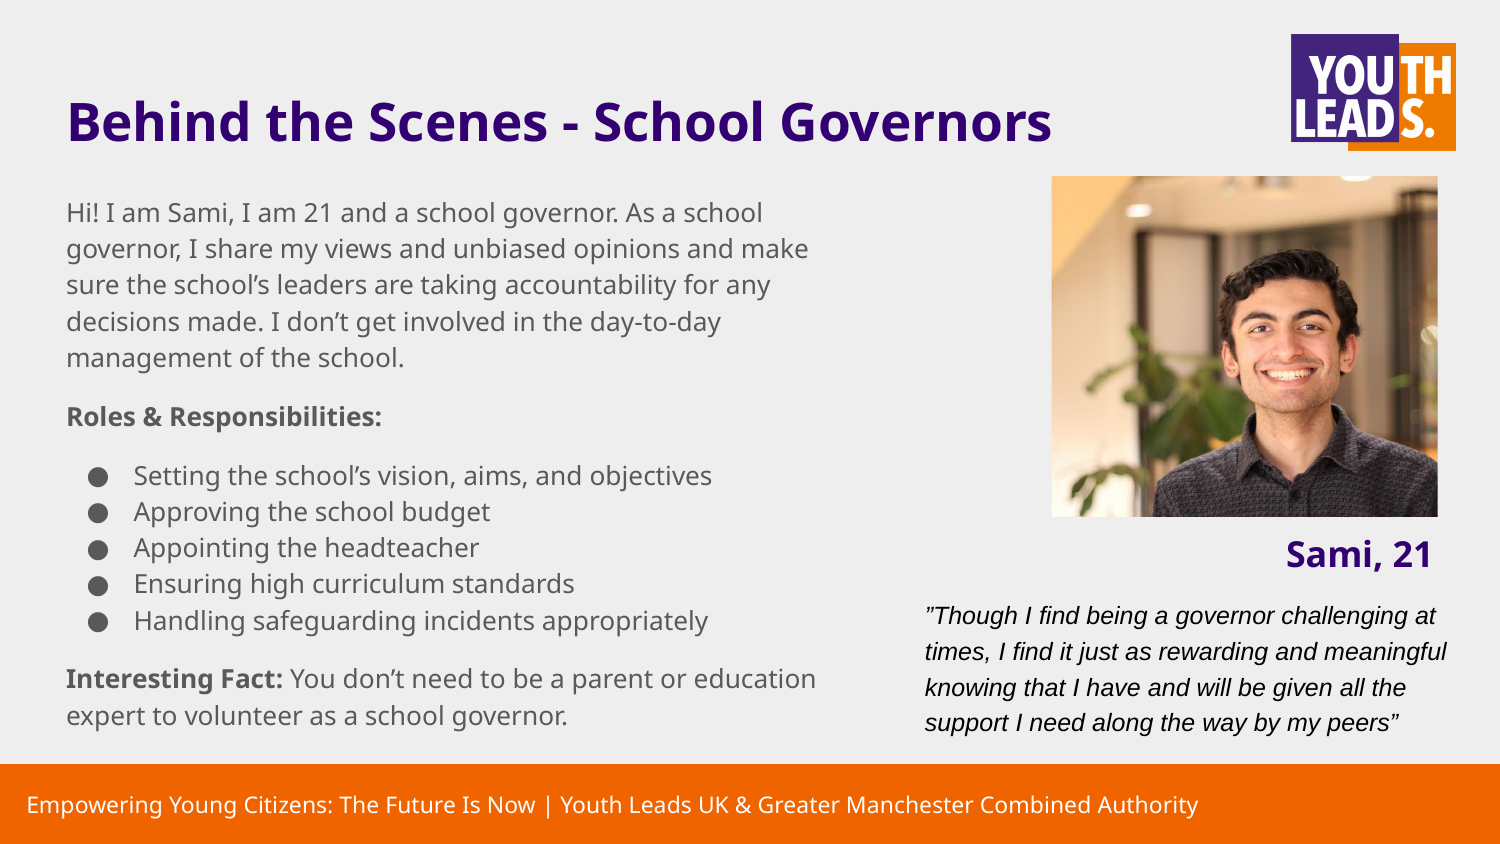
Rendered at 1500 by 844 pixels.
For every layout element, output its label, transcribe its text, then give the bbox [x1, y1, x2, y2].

text_box ”Though I find being a governor challenging at times, I find it just as rewarding and meaningful knowing that I have and will be given all the support I need along the way by my peers” [924, 611, 1449, 737]
list Hi! I am Sami, I am 21 and a school governor. As a school governor, I share my views and unbiased opinions and make sure the school’s leaders are taking accountability for any decisions made. I don’t get involved in the day-to-day management of the school. Roles & Responsibilities: Setting the school’s vision, aims, and objectives Approving the school budget Appointing the headteacher Ensuring high curriculum standards Handling safeguarding incidents appropriately Interesting Fact: You don’t need to be a parent or education expert to volunteer as a school governor. [51, 176, 879, 750]
picture [1291, 34, 1456, 151]
title Sami, 21 [792, 516, 1449, 611]
title Behind the Scenes - School Governors [51, 72, 1449, 167]
text_box [1051, 176, 1438, 516]
